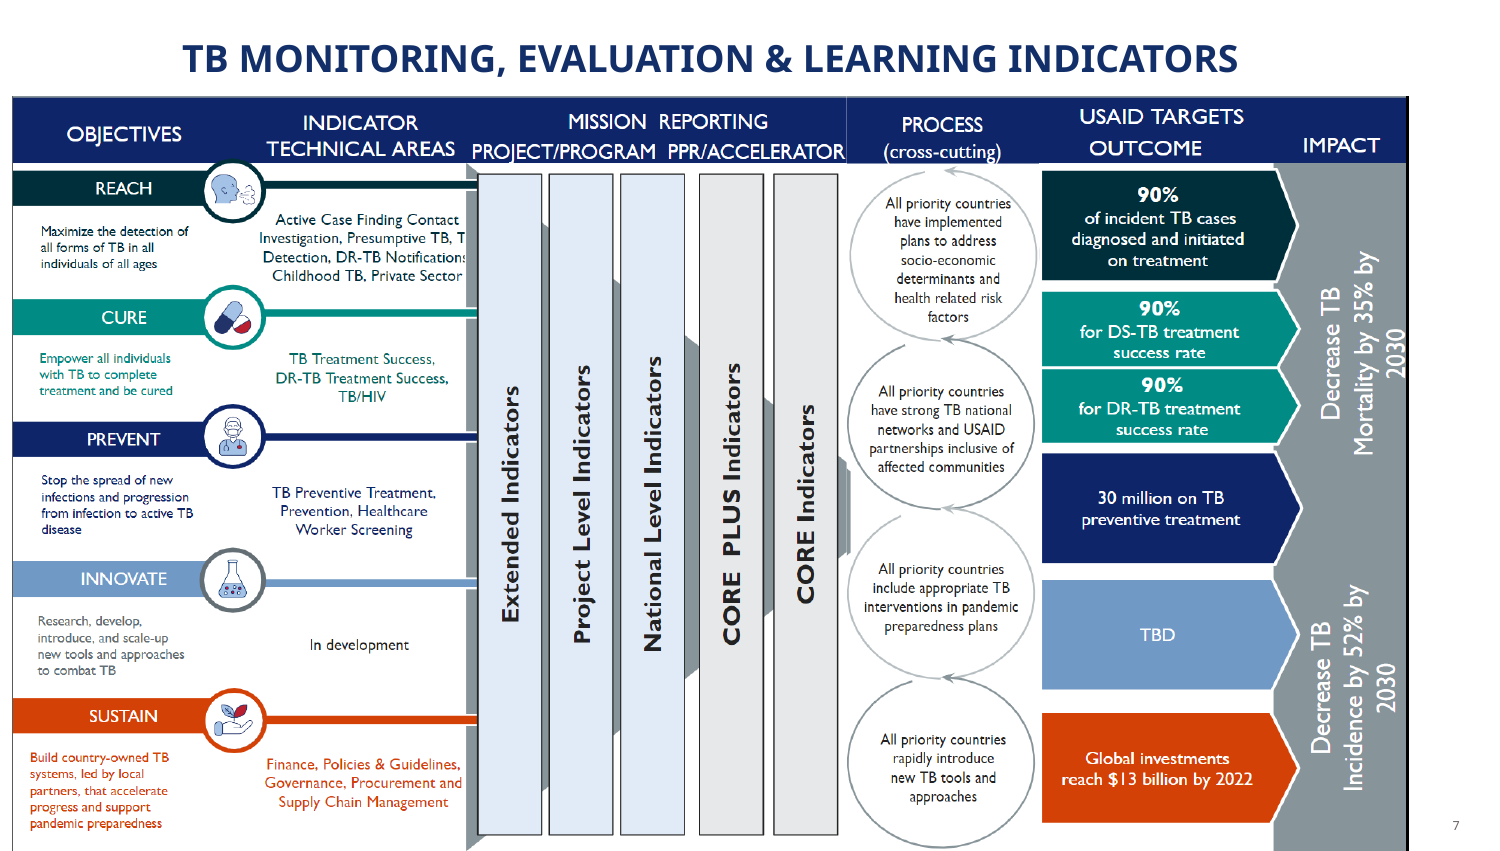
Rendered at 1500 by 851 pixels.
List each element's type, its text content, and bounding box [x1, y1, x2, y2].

picture [97, 183, 102, 194]
slide_number 7 [1414, 572, 1475, 851]
text_box TB MONITORING, EVALUATION & LEARNING INDICATORS [0, 27, 1423, 88]
picture [12, 96, 1410, 851]
picture [205, 164, 261, 219]
